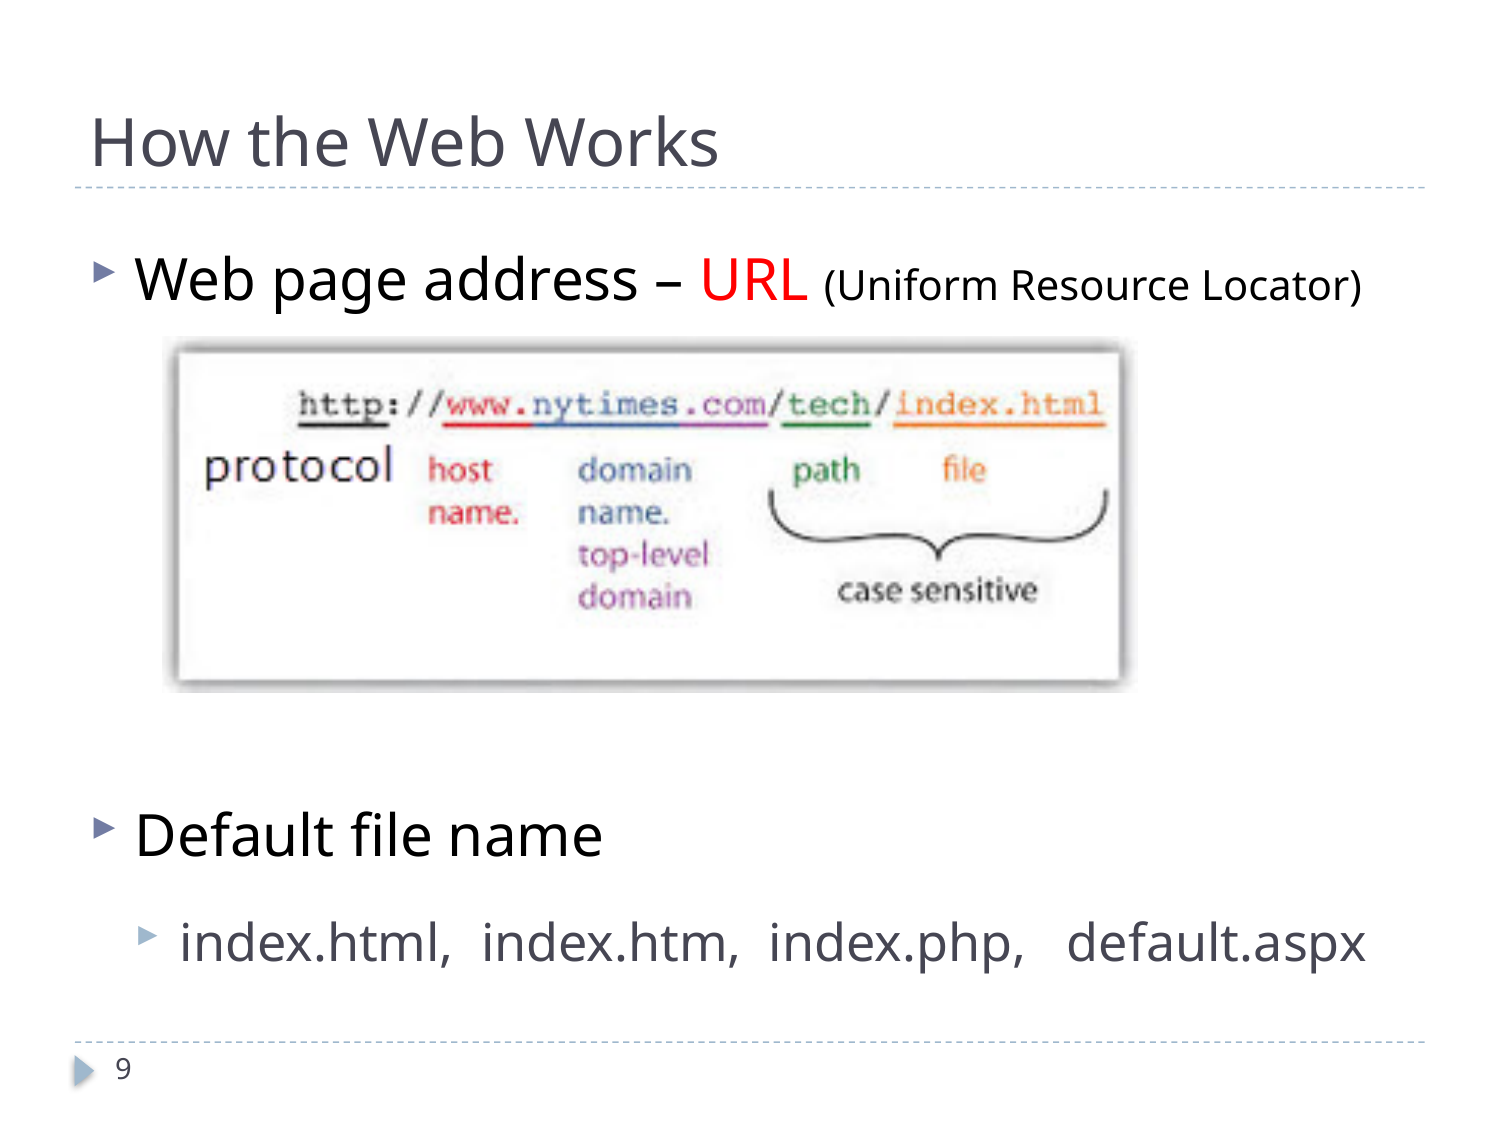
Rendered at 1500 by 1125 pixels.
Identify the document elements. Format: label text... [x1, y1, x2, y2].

title How the Web Works [75, 24, 1425, 188]
list Web page address – URL (Uniform Resource Locator) Default file name index.html, index.htm, index.php, default.aspx [75, 200, 1425, 1010]
picture [162, 335, 1138, 693]
slide_number 9 [100, 1042, 426, 1103]
